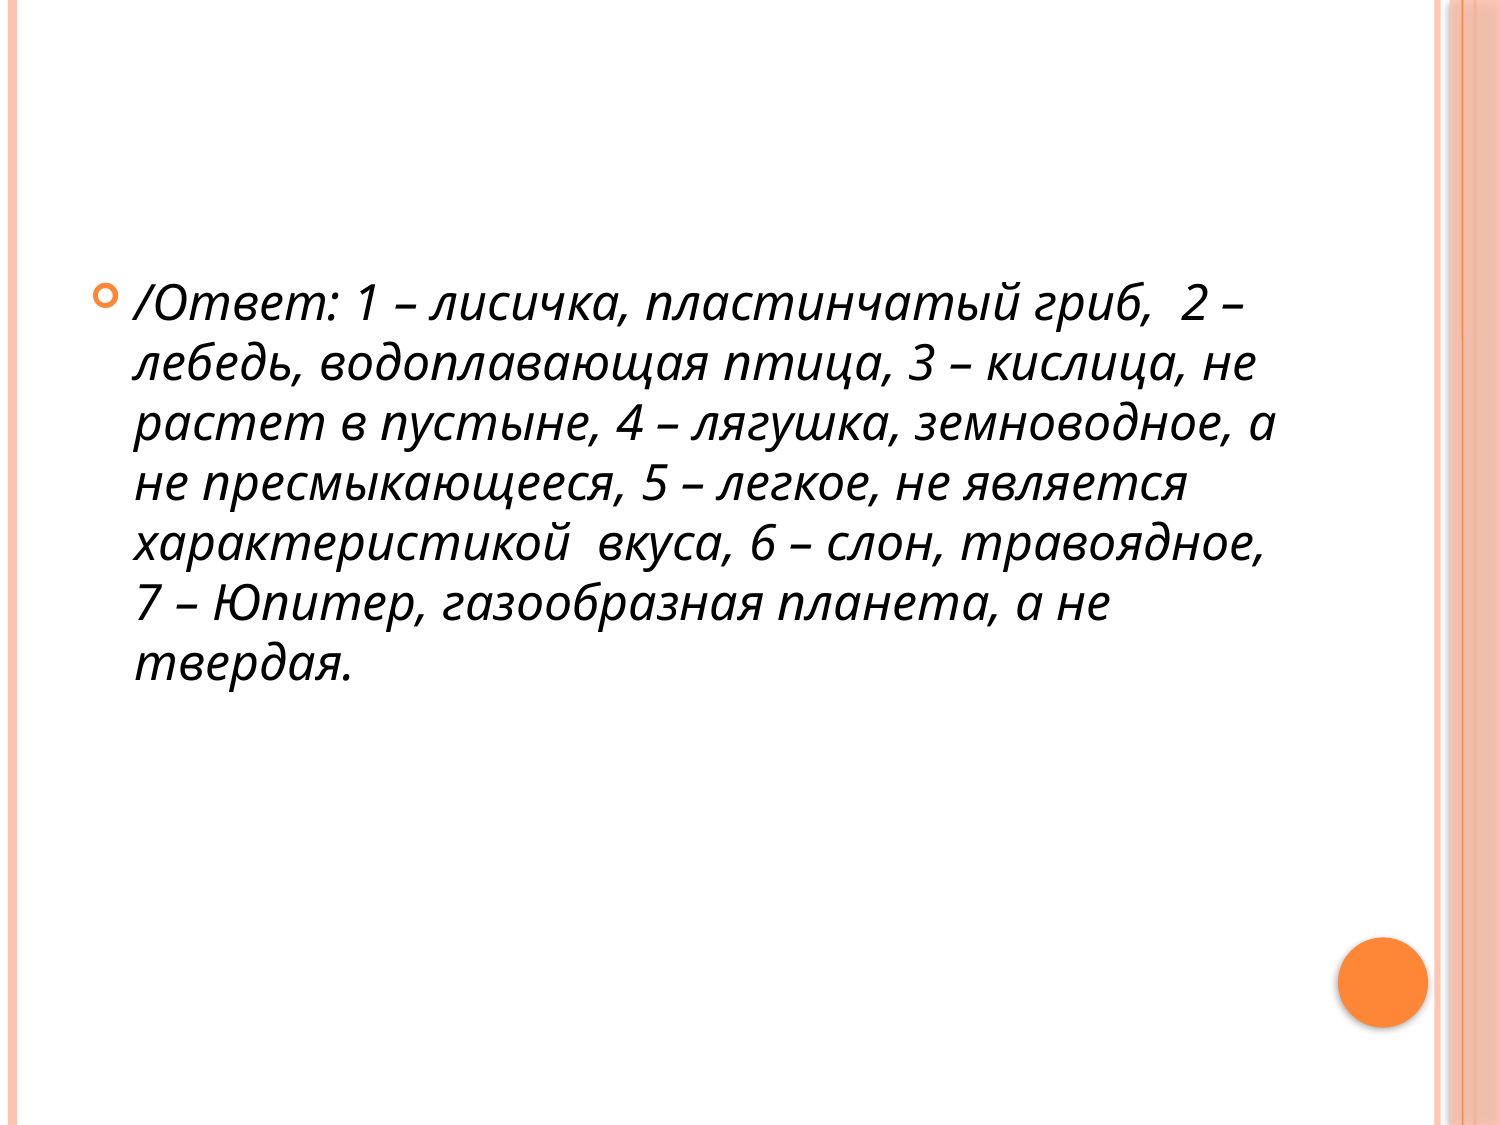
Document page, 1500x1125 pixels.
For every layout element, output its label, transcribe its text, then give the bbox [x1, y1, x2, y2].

list /Ответ: 1 – лисичка, пластинчатый гриб, 2 – лебедь, водоплавающая птица, 3 – кислица, не растет в пустыне, 4 – лягушка, земноводное, а не пресмыкающееся, 5 – легкое, не является характеристикой вкуса, 6 – слон, травоядное, 7 – Юпитер, газообразная планета, а не твердая. [74, 262, 1301, 1063]
